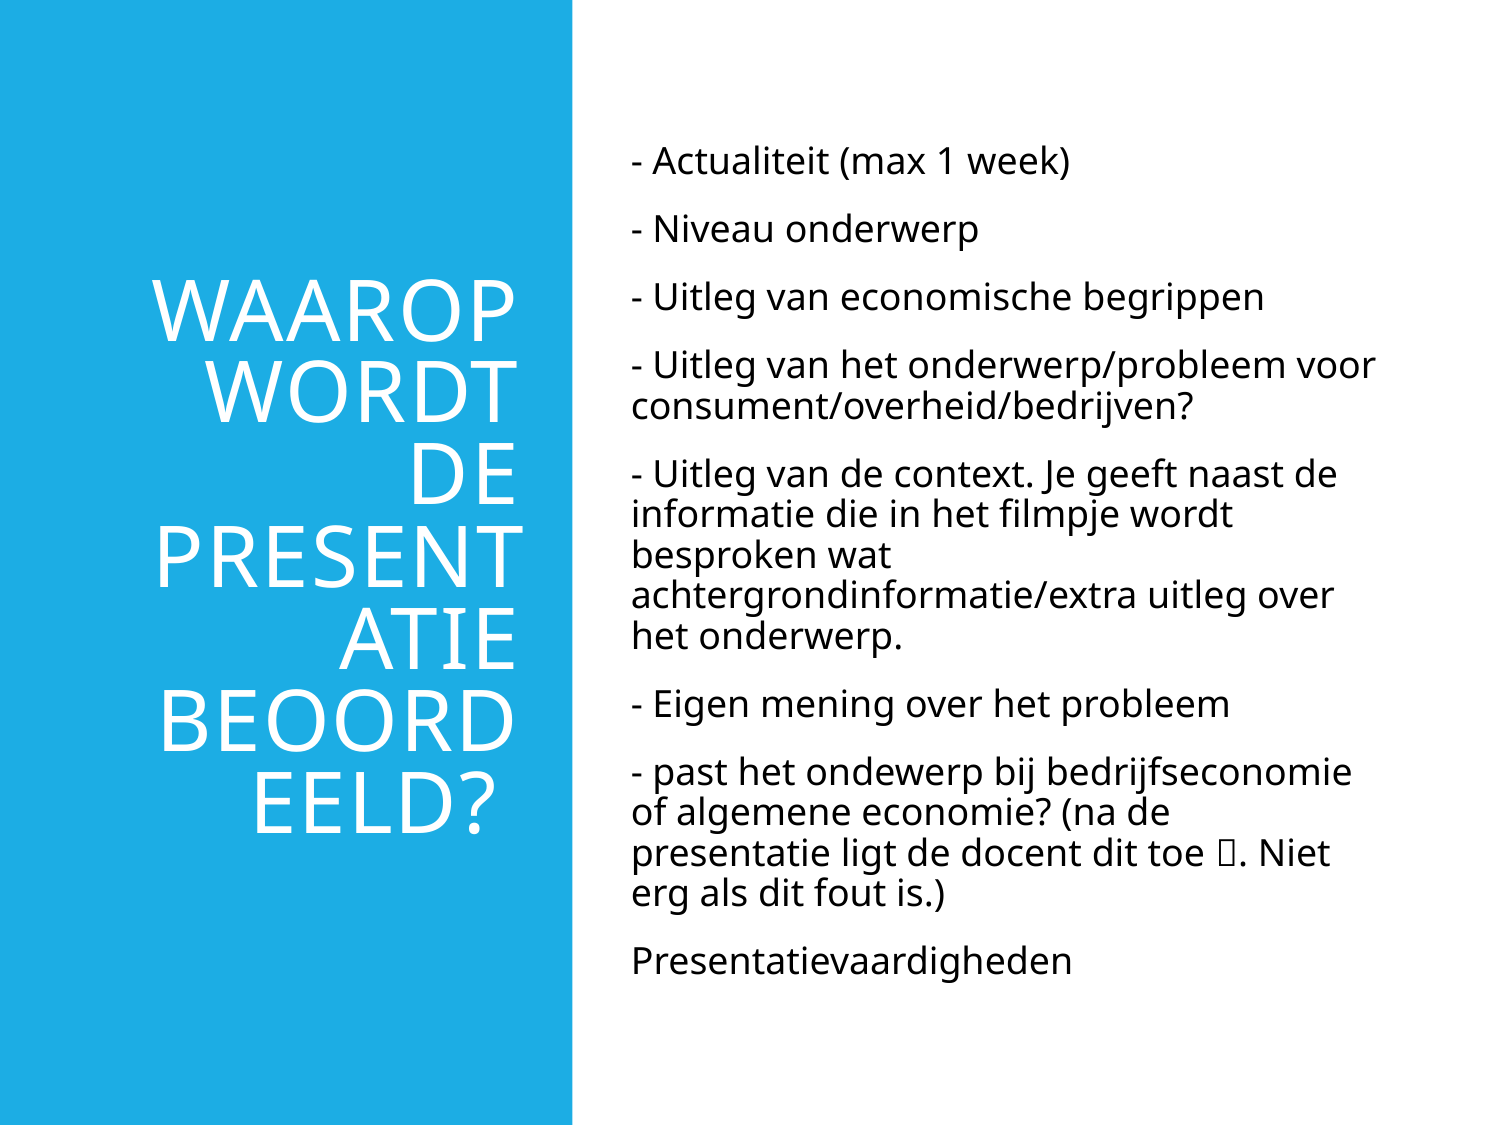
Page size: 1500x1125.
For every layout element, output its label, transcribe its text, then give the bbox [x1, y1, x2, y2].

list - Actualiteit (max 1 week) - Niveau onderwerp - Uitleg van economische begrippen - Uitleg van het onderwerp/probleem voor consument/overheid/bedrijven? - Uitleg van de context. Je geeft naast de informatie die in het filmpje wordt besproken wat achtergrondinformatie/extra uitleg over het onderwerp. - Eigen mening over het probleem - past het ondewerp bij bedrijfseconomie of algemene economie? (na de presentatie ligt de docent dit toe . Niet erg als dit fout is.) Presentatievaardigheden [609, 131, 1385, 993]
text_box [574, 0, 1500, 1125]
text_box [0, 0, 574, 1125]
title Waarop wordt de presentatie beoordeeld? [118, 131, 536, 993]
